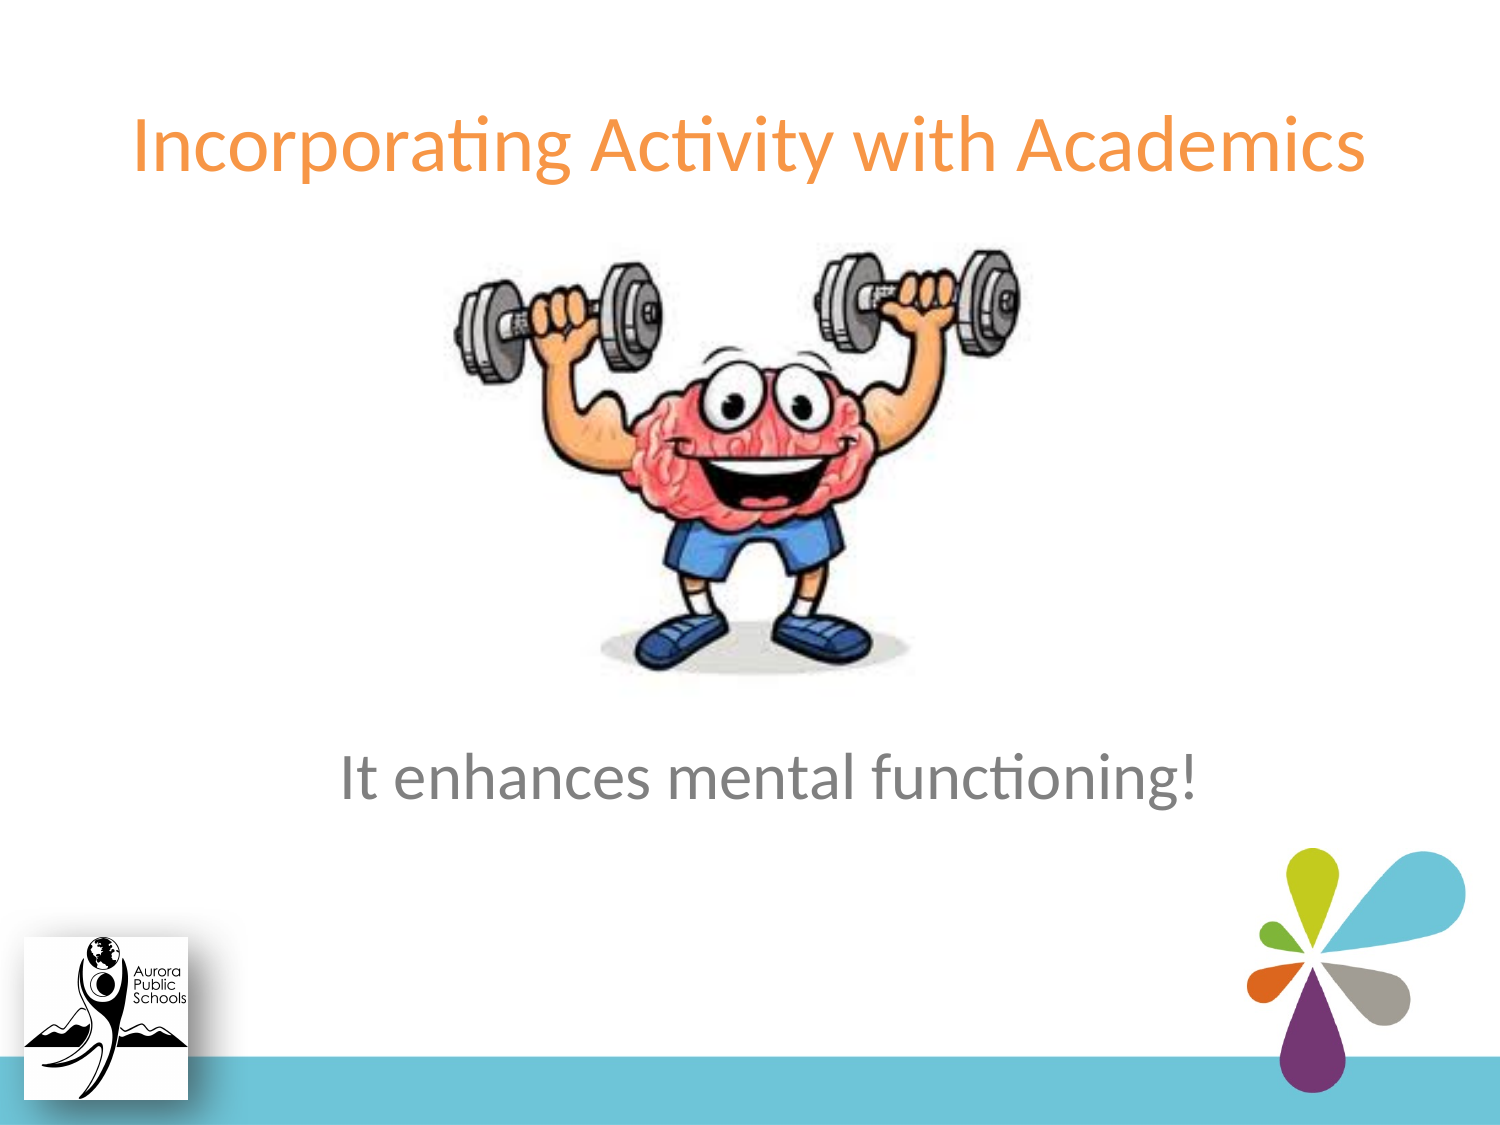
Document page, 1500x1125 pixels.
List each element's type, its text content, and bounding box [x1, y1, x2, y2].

picture [424, 224, 1063, 701]
list It enhances mental functioning! [324, 725, 1475, 938]
title Incorporating Activity with Academics [75, 45, 1425, 233]
picture [0, 848, 1500, 1125]
